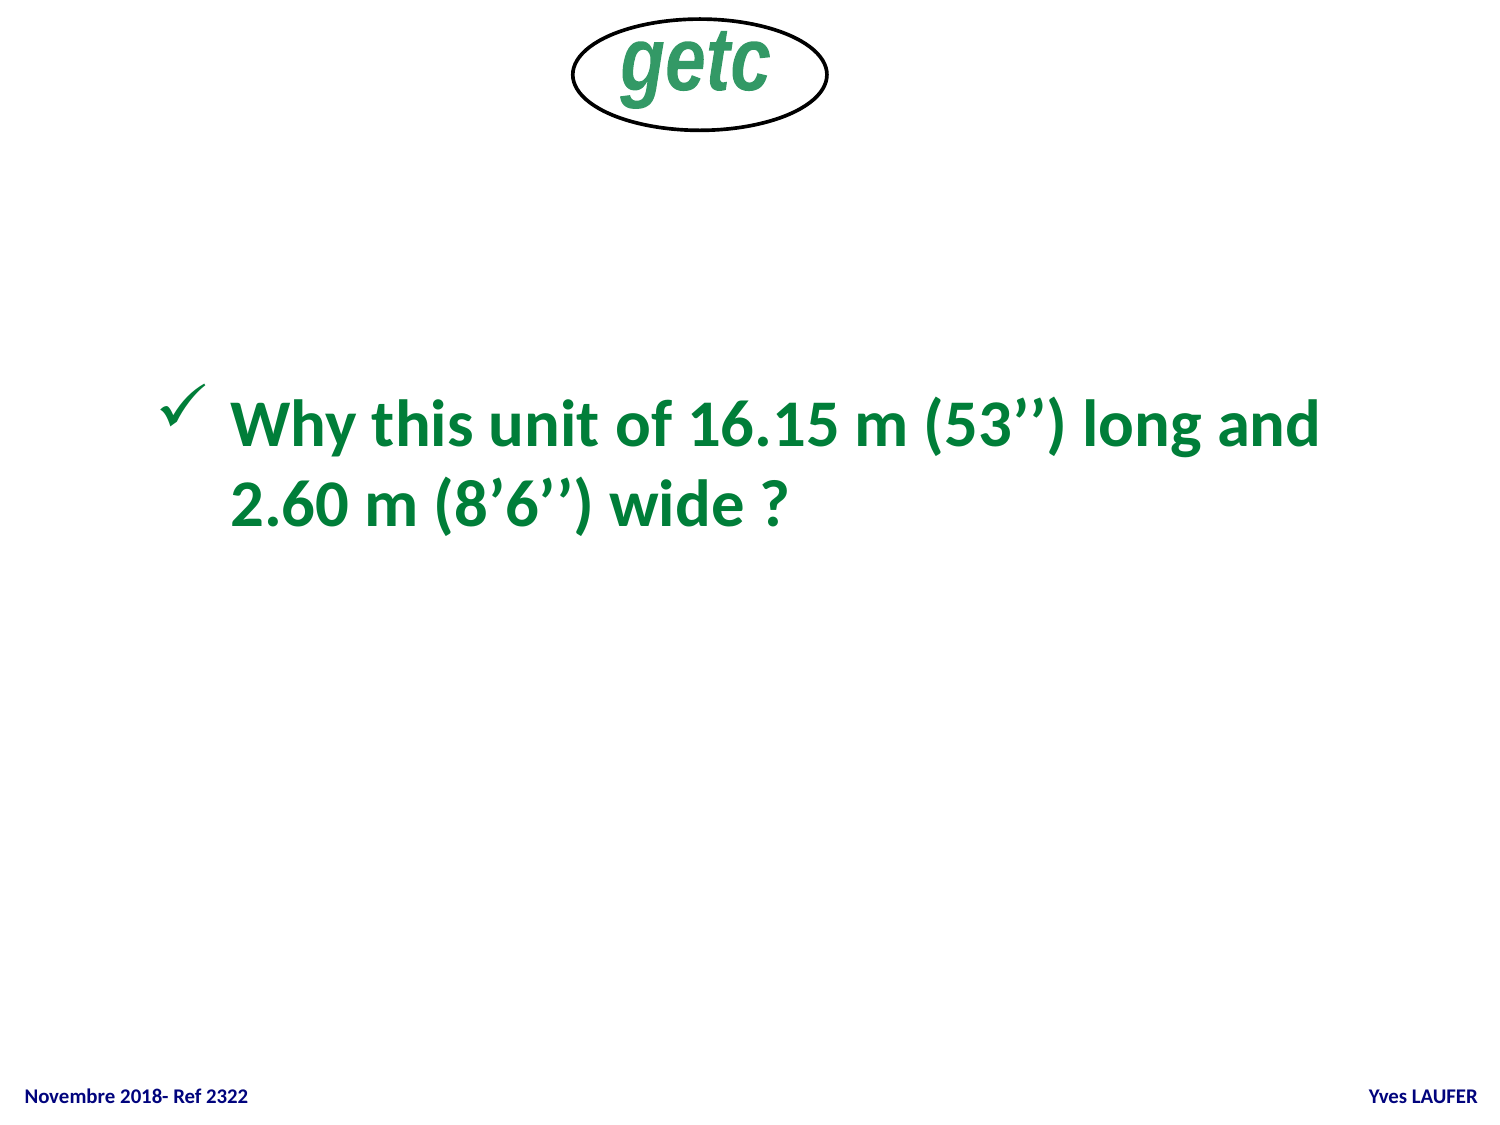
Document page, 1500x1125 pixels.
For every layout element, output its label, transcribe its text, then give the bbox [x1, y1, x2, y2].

list Why this unit of 16.15 m (53’’) long and 2.60 m (8’6’’) wide ? [75, 262, 1425, 1005]
footer Novembre 2018- Ref 2322 Yves LAUFER [3, 1062, 1500, 1125]
text_box [572, 19, 827, 131]
